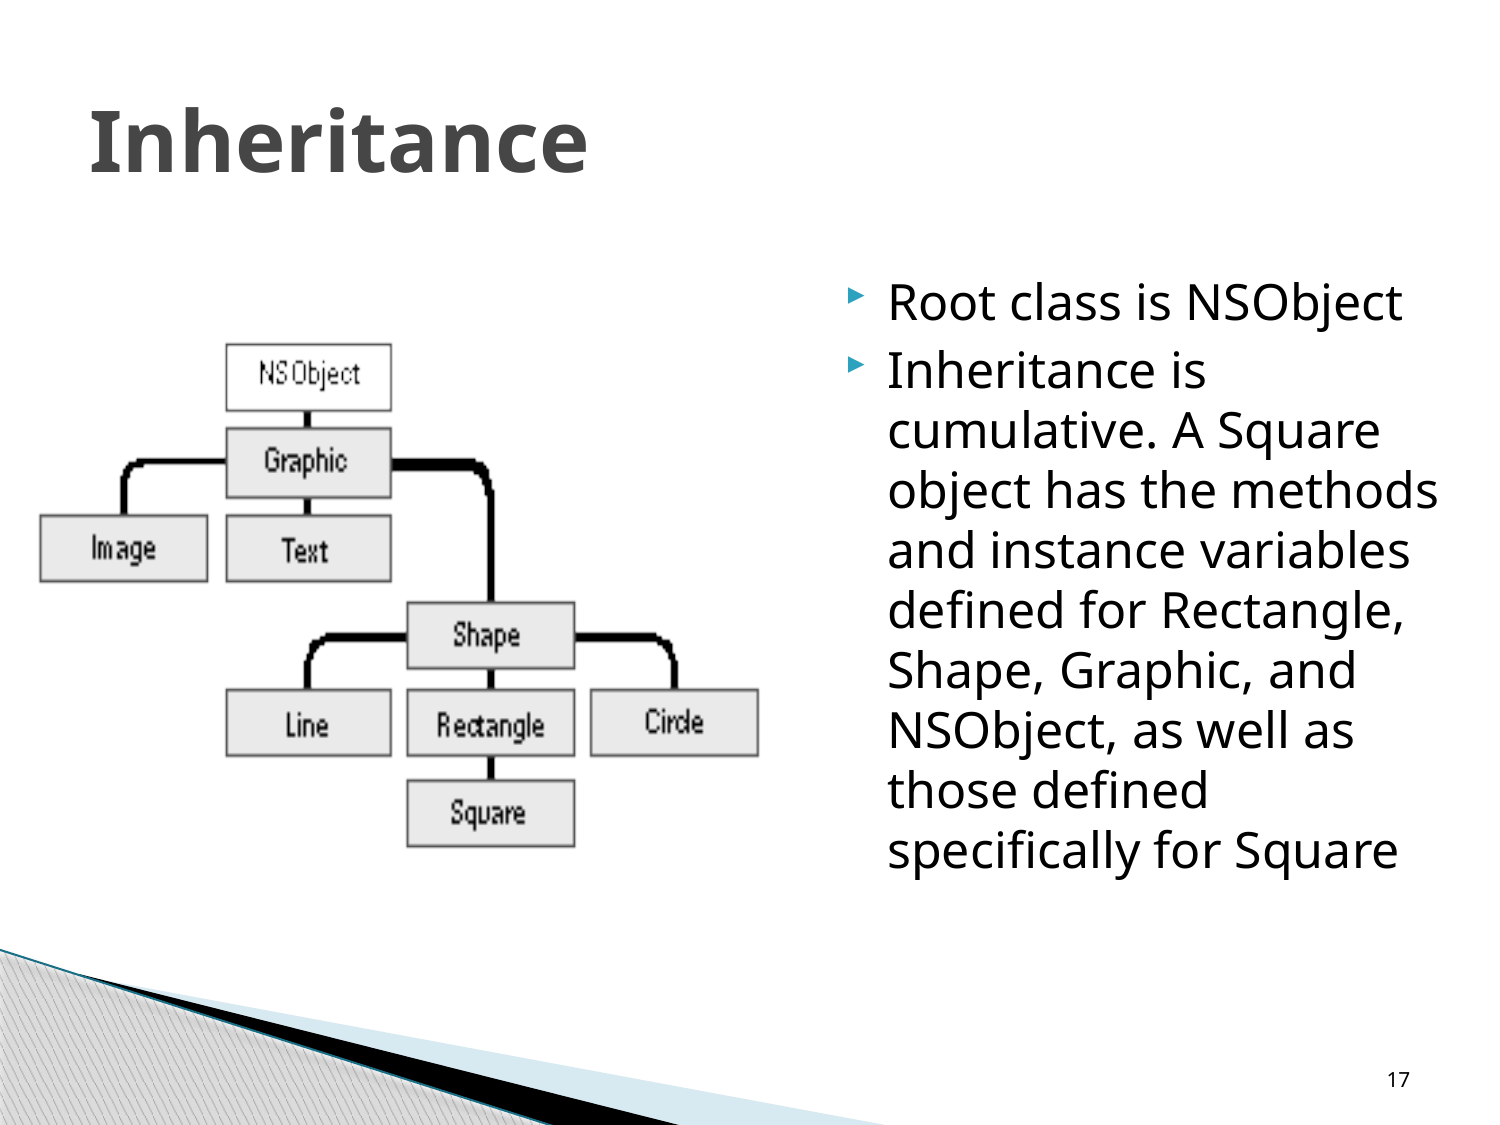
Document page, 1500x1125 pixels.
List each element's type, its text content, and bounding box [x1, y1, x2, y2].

list Root class is NSObject Inheritance is cumulative. A Square object has the methods and instance variables defined for Rectangle, Shape, Graphic, and NSObject, as well as those defined specifically for Square [812, 262, 1475, 1005]
title Inheritance [75, 45, 1425, 233]
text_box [37, 337, 763, 853]
slide_number 17 [1074, 1024, 1425, 1103]
